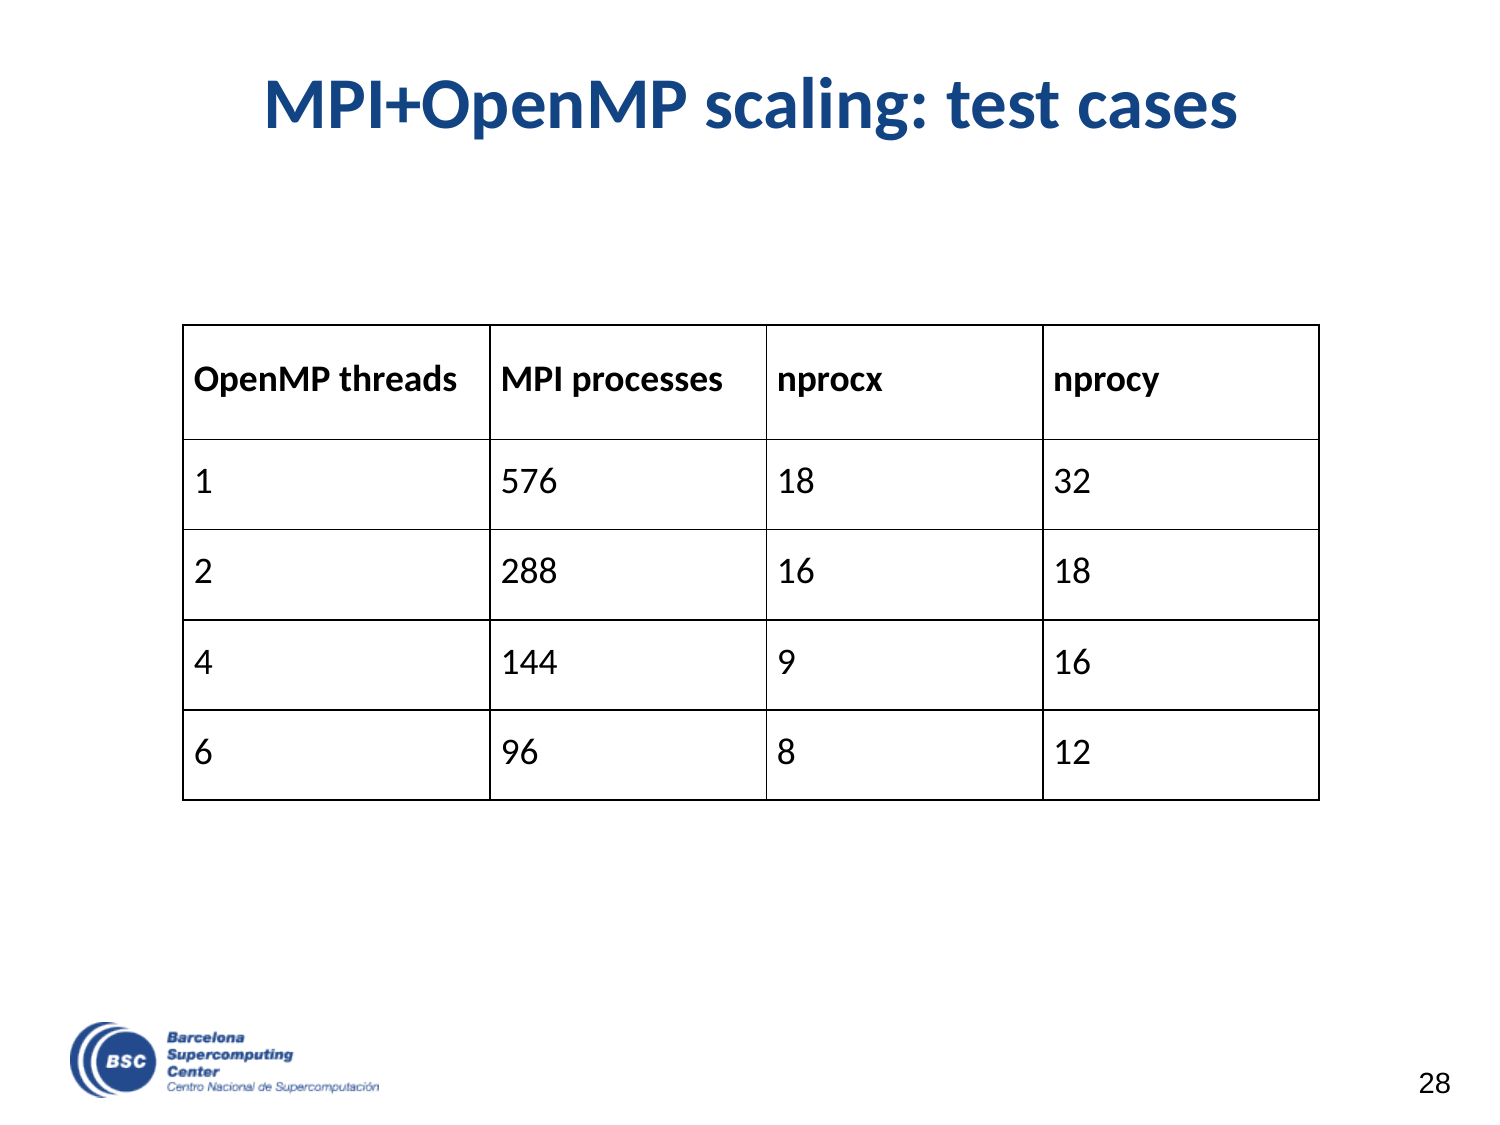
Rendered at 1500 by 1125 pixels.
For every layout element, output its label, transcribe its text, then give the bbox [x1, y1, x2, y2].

table_header MPI processes [491, 326, 766, 439]
table_header nprocx [767, 326, 1042, 439]
table_cell 2 [184, 530, 489, 619]
table_cell 12 [1044, 711, 1318, 799]
table_cell 6 [184, 711, 489, 799]
table_cell 9 [767, 621, 1042, 709]
table_cell 576 [491, 440, 766, 529]
table_cell 96 [491, 711, 766, 799]
table_cell 144 [491, 621, 766, 709]
title MPI+OpenMP scaling: test cases [76, 35, 1427, 174]
picture [70, 1022, 379, 1098]
table_cell 4 [184, 621, 489, 709]
table_cell 1 [184, 440, 489, 529]
table_cell 18 [1044, 530, 1318, 619]
table_cell 8 [767, 711, 1042, 799]
table_header nprocy [1044, 326, 1318, 439]
table_cell 32 [1044, 440, 1318, 529]
table_cell 18 [767, 440, 1042, 529]
table_header OpenMP threads [184, 326, 489, 439]
table_cell 16 [1044, 621, 1318, 709]
slide_number ‹#› [1403, 1038, 1494, 1125]
table_cell 16 [767, 530, 1042, 619]
table_cell 288 [491, 530, 766, 619]
